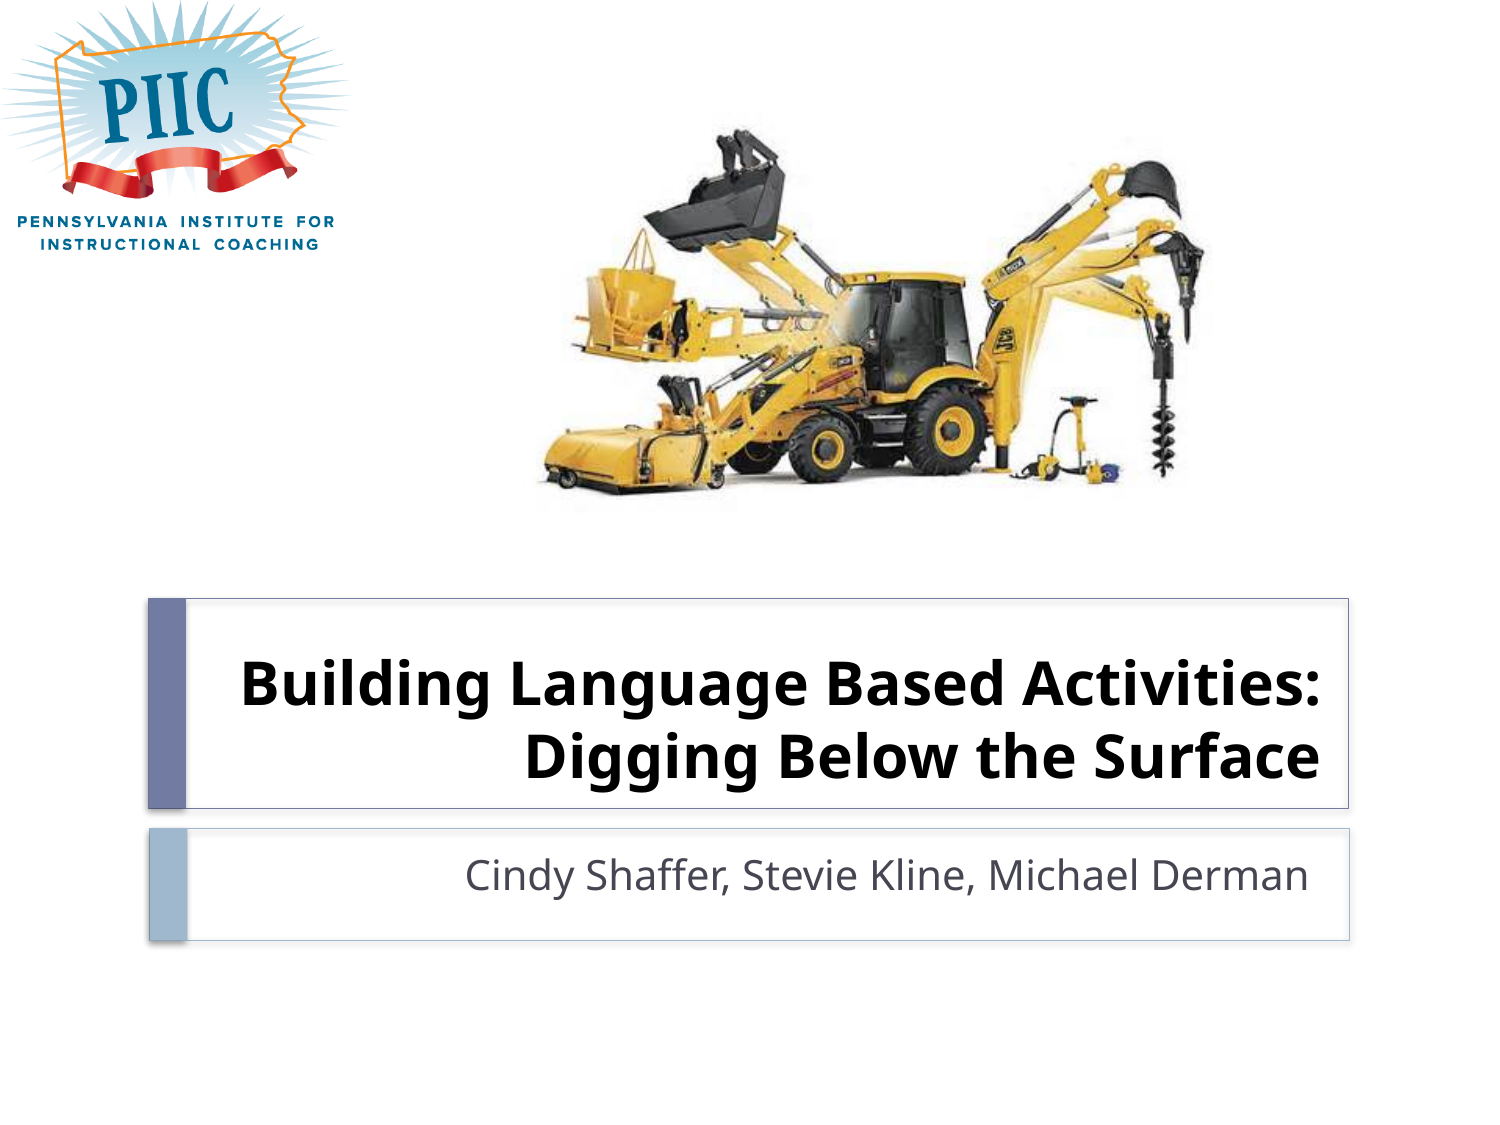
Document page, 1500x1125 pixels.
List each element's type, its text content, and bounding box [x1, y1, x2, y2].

picture [0, 0, 352, 250]
subtitle Cindy Shaffer, Stevie Kline, Michael Derman [199, 840, 1326, 929]
title Building Language Based Activities: Digging Below the Surface [162, 637, 1338, 801]
picture [512, 37, 1263, 583]
